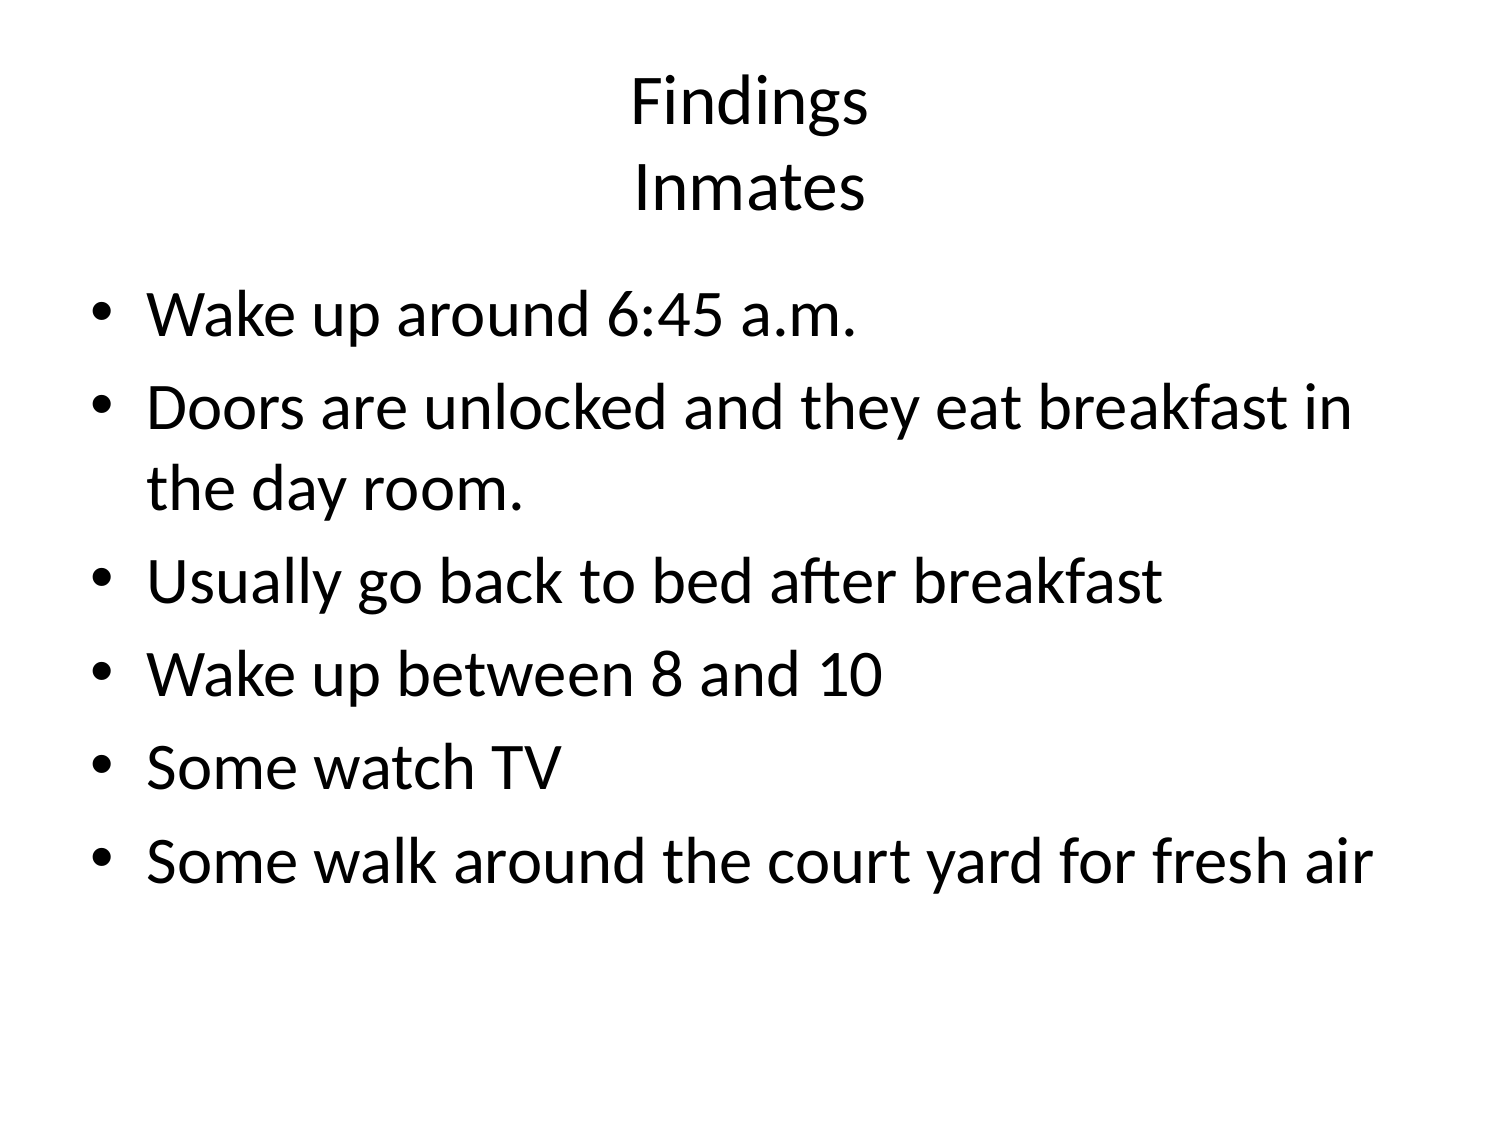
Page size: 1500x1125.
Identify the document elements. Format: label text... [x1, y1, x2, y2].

title Findings Inmates [75, 45, 1425, 233]
list Wake up around 6:45 a.m. Doors are unlocked and they eat breakfast in the day room. Usually go back to bed after breakfast Wake up between 8 and 10 Some watch TV Some walk around the court yard for fresh air [75, 262, 1425, 1005]
